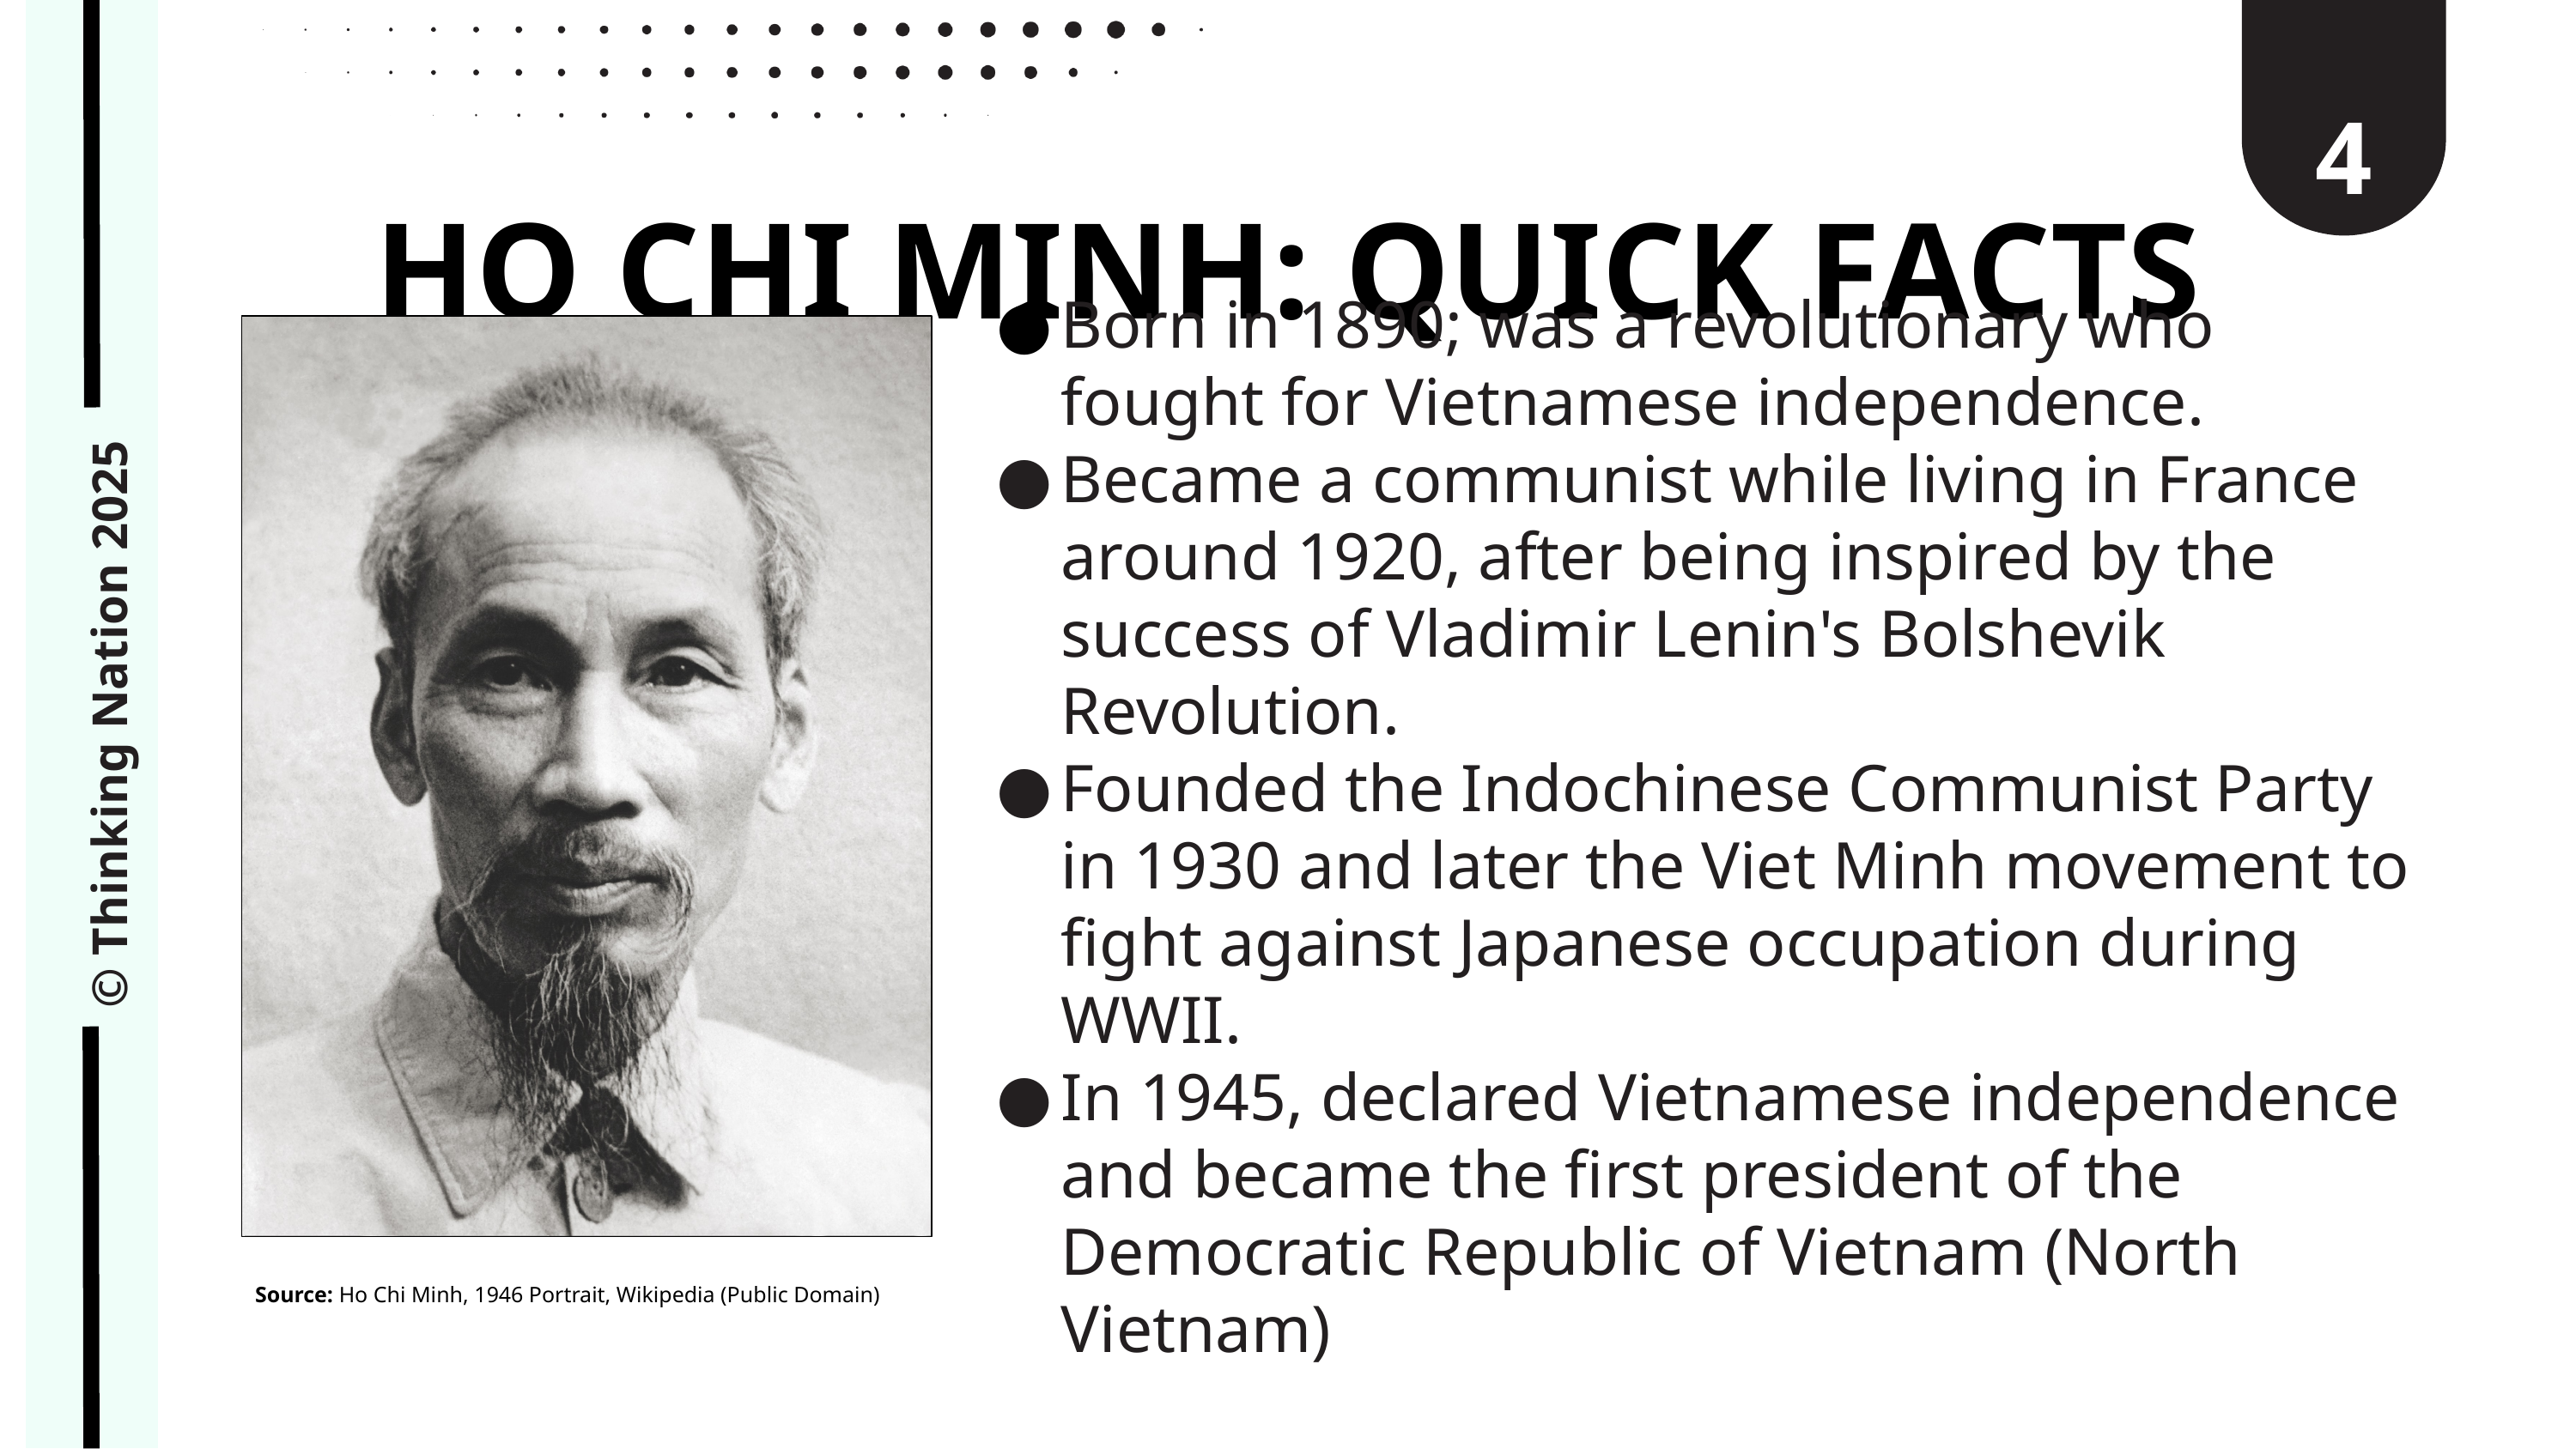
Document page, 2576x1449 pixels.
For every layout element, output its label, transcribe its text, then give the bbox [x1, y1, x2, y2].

text_box HO CHI MINH: QUICK FACTS [165, 123, 2432, 346]
text_box [220, 0, 1251, 118]
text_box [2233, 0, 2455, 236]
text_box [26, 0, 159, 1449]
text_box Born in 1890; was a revolutionary who fought for Vietnamese independence. Became a communist while living in France around 1920, after being inspired by the success of Vladimir Lenin's Bolshevik Revolution. Founded the Indochinese Communist Party in 1930 and later the Viet Minh movement to fight against Japanese occupation during WWII. In 1945, declared Vietnamese independence and became the first president of the Democratic Republic of Vietnam (North Vietnam) [996, 283, 2433, 1366]
picture [241, 316, 932, 1236]
text_box Source: Ho Chi Minh, 1946 Portrait, Wikipedia (Public Domain) [242, 1268, 913, 1377]
